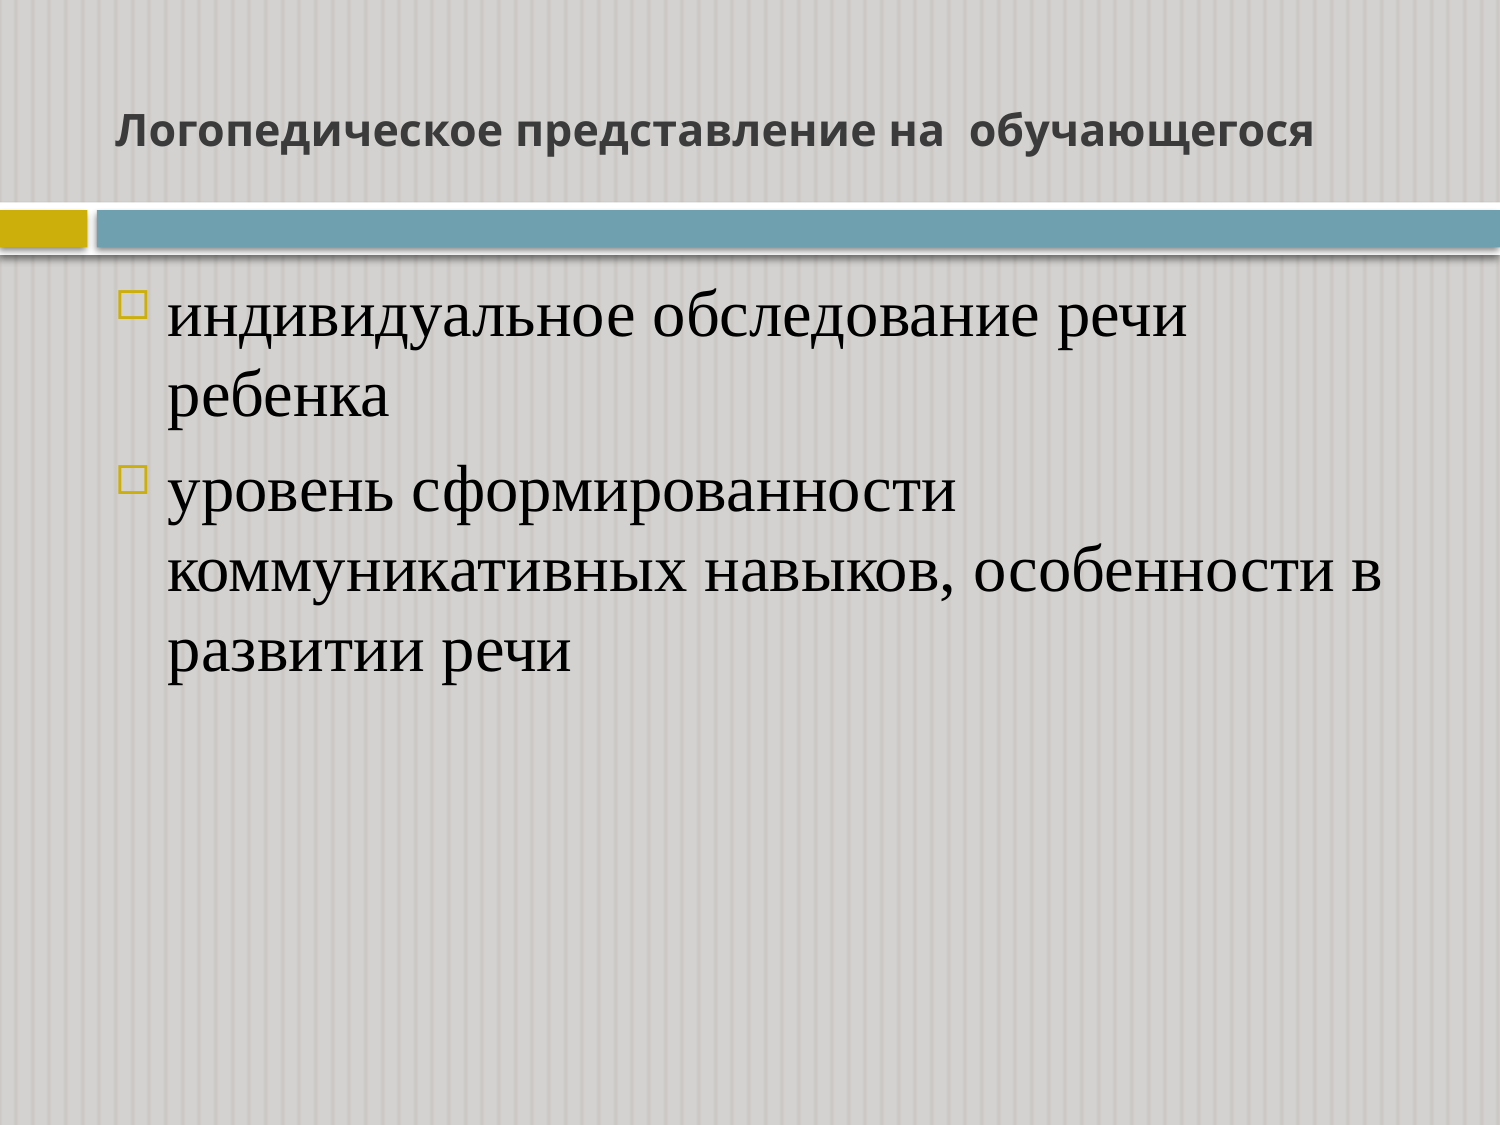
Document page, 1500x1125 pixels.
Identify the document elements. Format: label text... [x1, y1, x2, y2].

title Логопедическое представление на обучающегося [100, 37, 1438, 220]
list индивидуальное обследование речи ребенка уровень сформированности коммуникативных навыков, особенности в развитии речи [100, 262, 1438, 1000]
